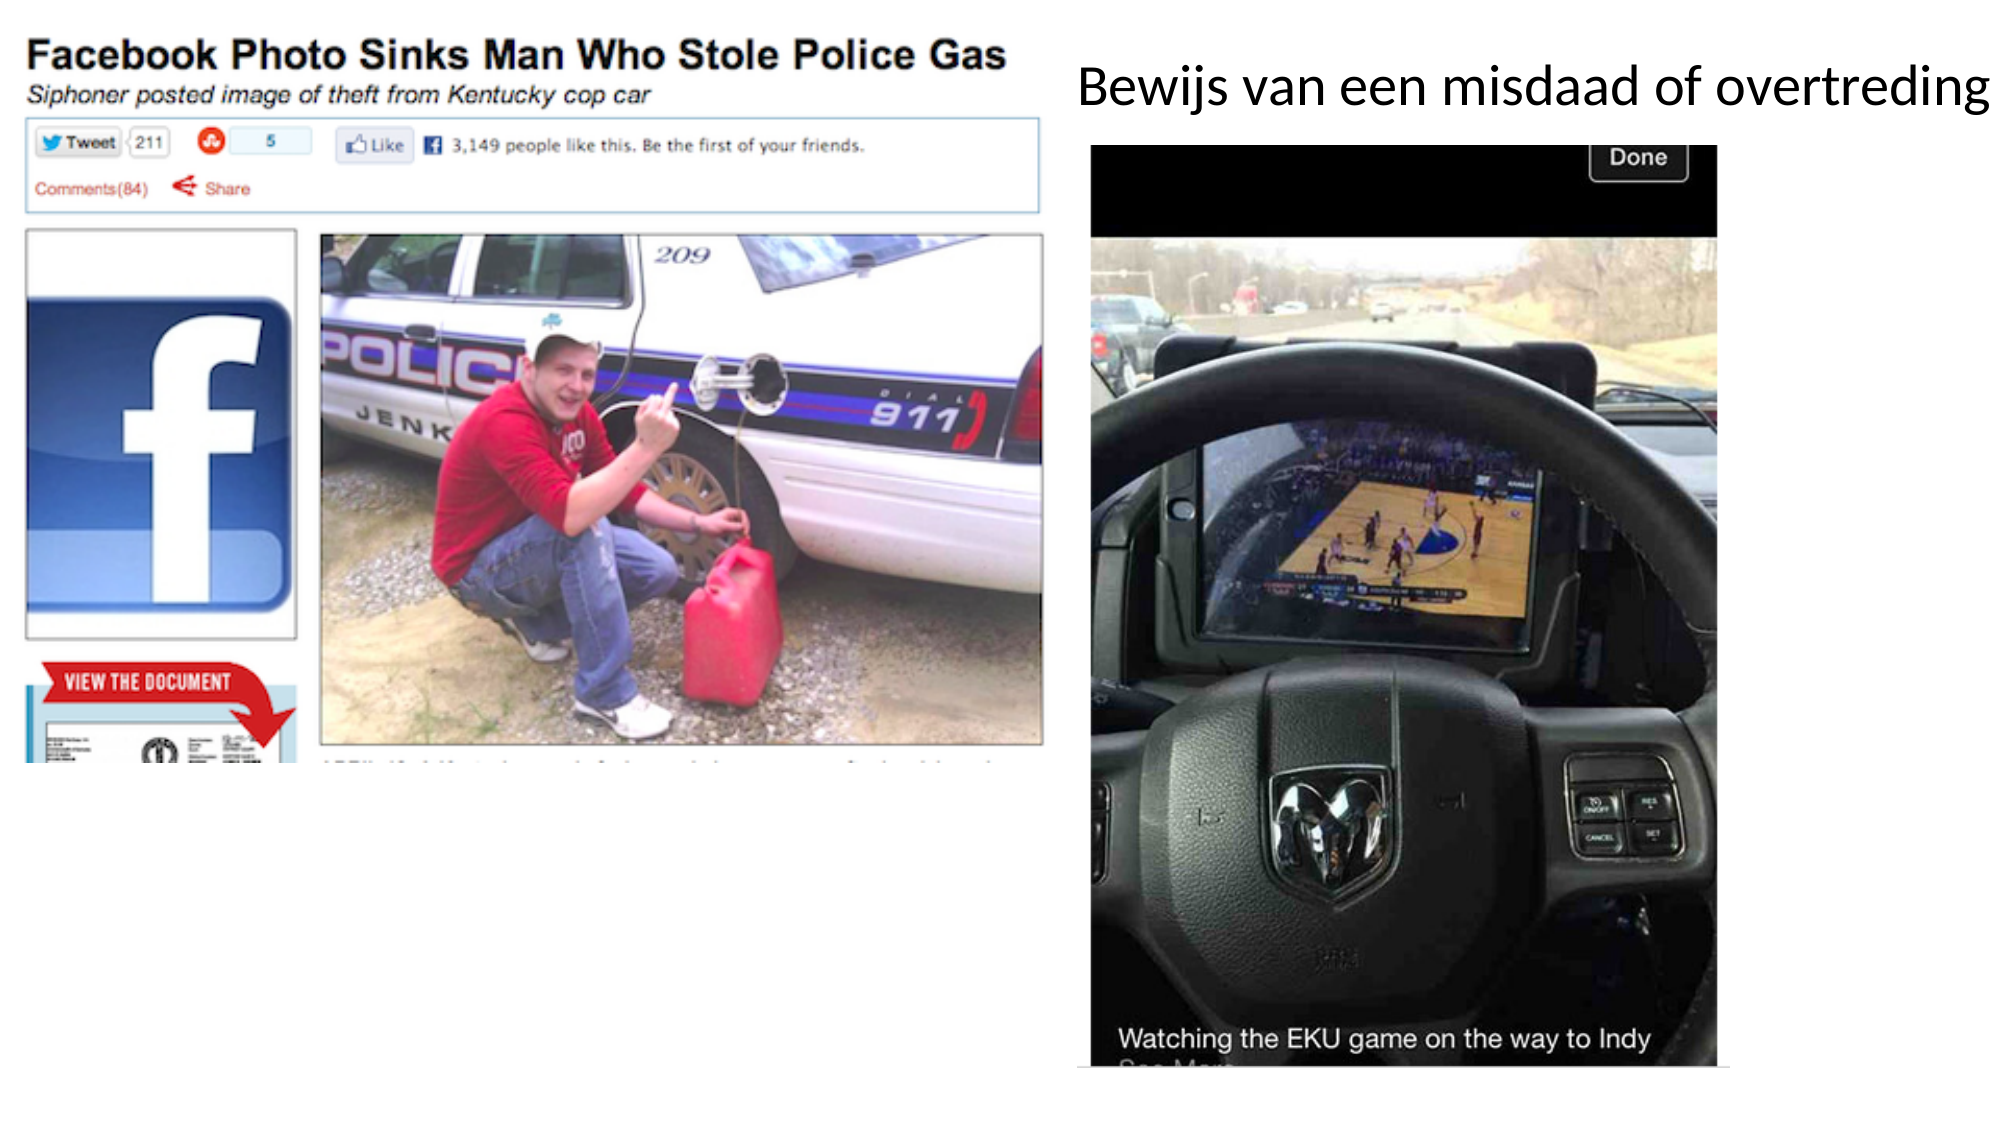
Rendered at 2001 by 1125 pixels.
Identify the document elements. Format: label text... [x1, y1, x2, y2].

list Bewijs van een misdaad of overtreding [1059, 48, 2000, 127]
picture [17, 28, 1059, 763]
picture [1077, 145, 1730, 1068]
